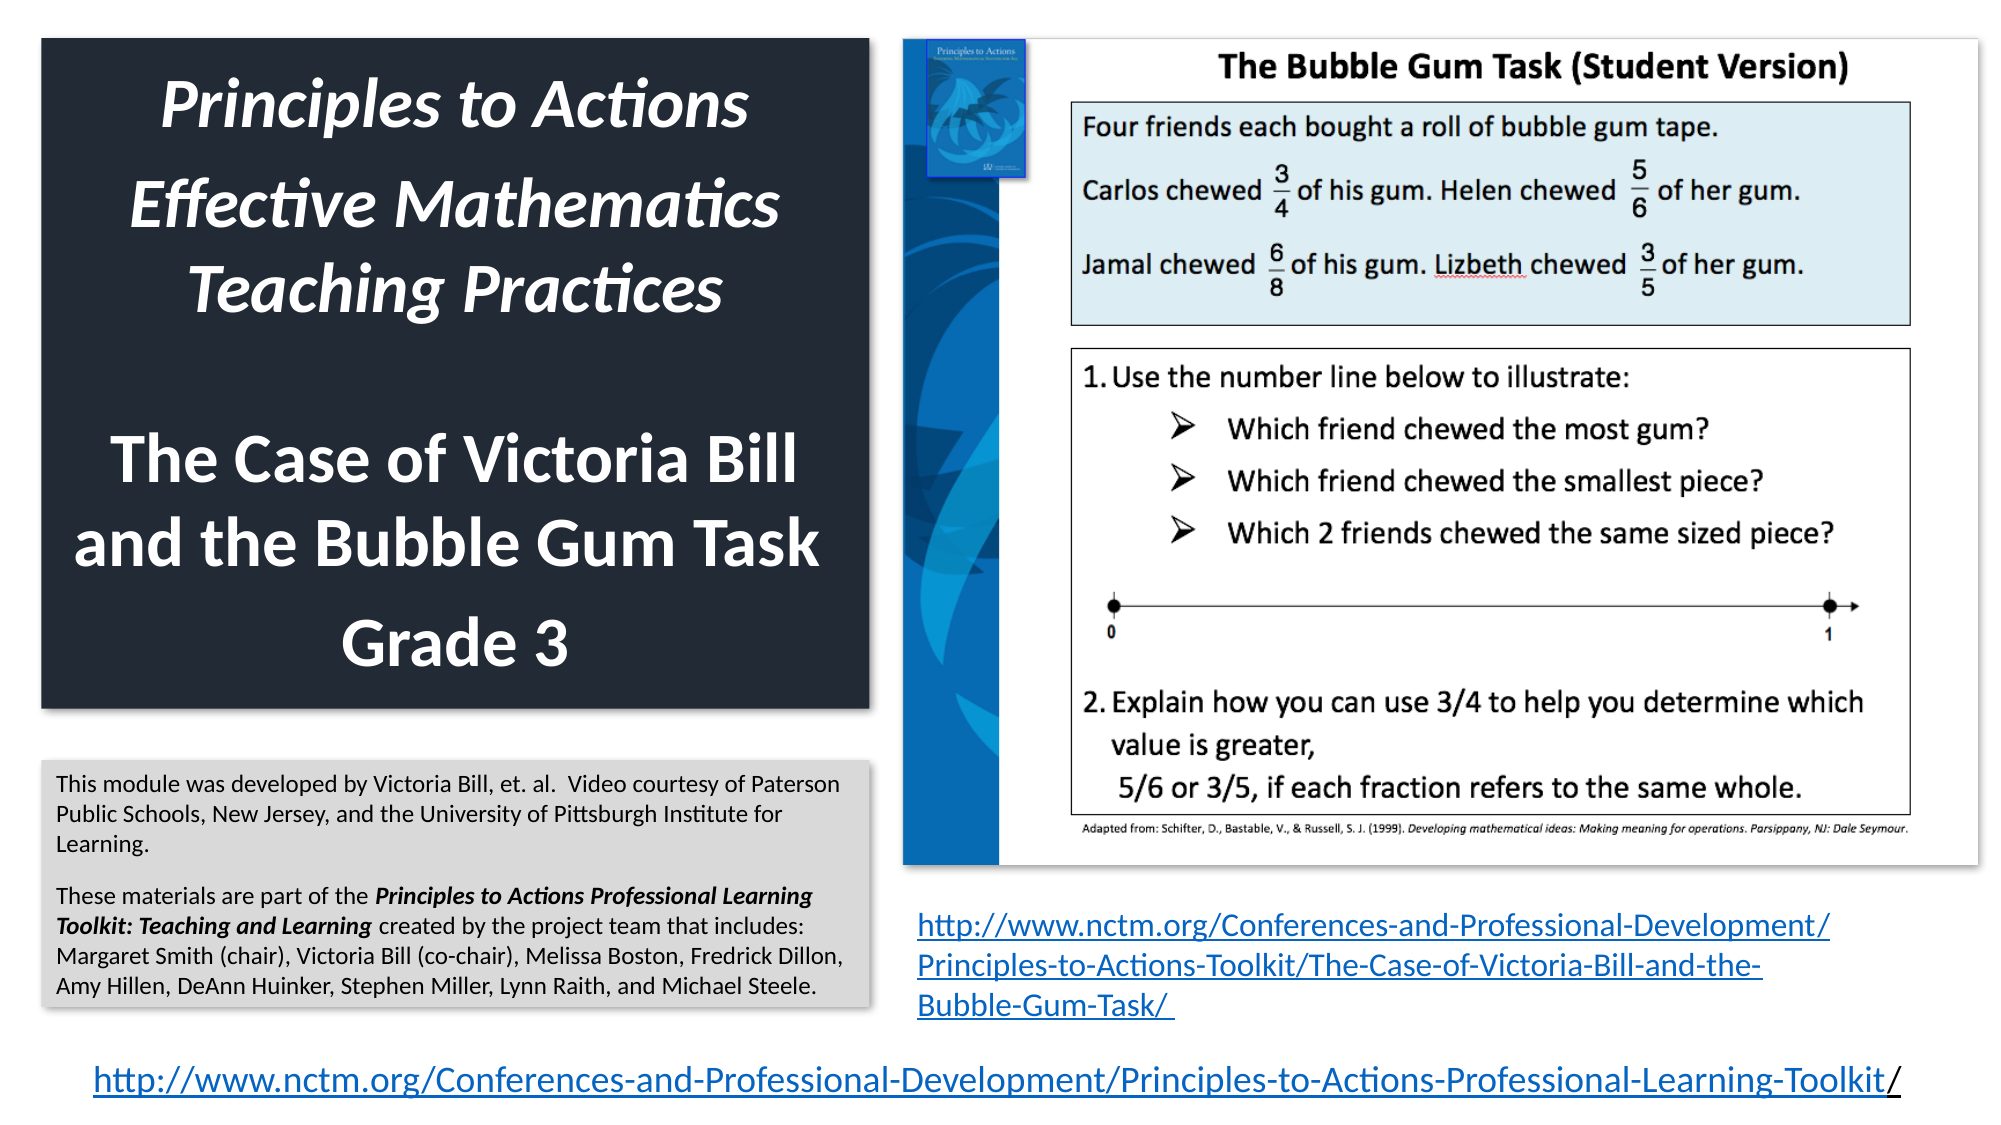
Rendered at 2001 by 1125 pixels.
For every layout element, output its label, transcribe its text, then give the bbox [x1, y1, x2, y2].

text_box This module was developed by Victoria Bill, et. al. Video courtesy of Paterson Public Schools, New Jersey, and the University of Pittsburgh Institute for Learning. These materials are part of the Principles to Actions Professional Learning Toolkit: Teaching and Learning created by the project team that includes: Margaret Smith (chair), Victoria Bill (co-chair), Melissa Boston, Fredrick Dillon, Amy Hillen, DeAnn Huinker, Stephen Miller, Lynn Raith, and Michael Steele. [41, 760, 870, 1007]
text_box Principles to Actions Effective Mathematics Teaching Practices The Case of Victoria Bill and the Bubble Gum Task Grade 3 [41, 38, 870, 709]
picture [902, 38, 1978, 865]
text_box http://www.nctm.org/Conferences-and-Professional-Development/ Principles-to-Actions-Toolkit/The-Case-of-Victoria-Bill-and-the- Bubble-Gum-Task/ [902, 895, 1907, 1030]
text_box http://www.nctm.org/Conferences-and-Professional-Development/Principles-to-Actions-Professional-Learning-Toolkit/ [78, 1047, 1926, 1108]
